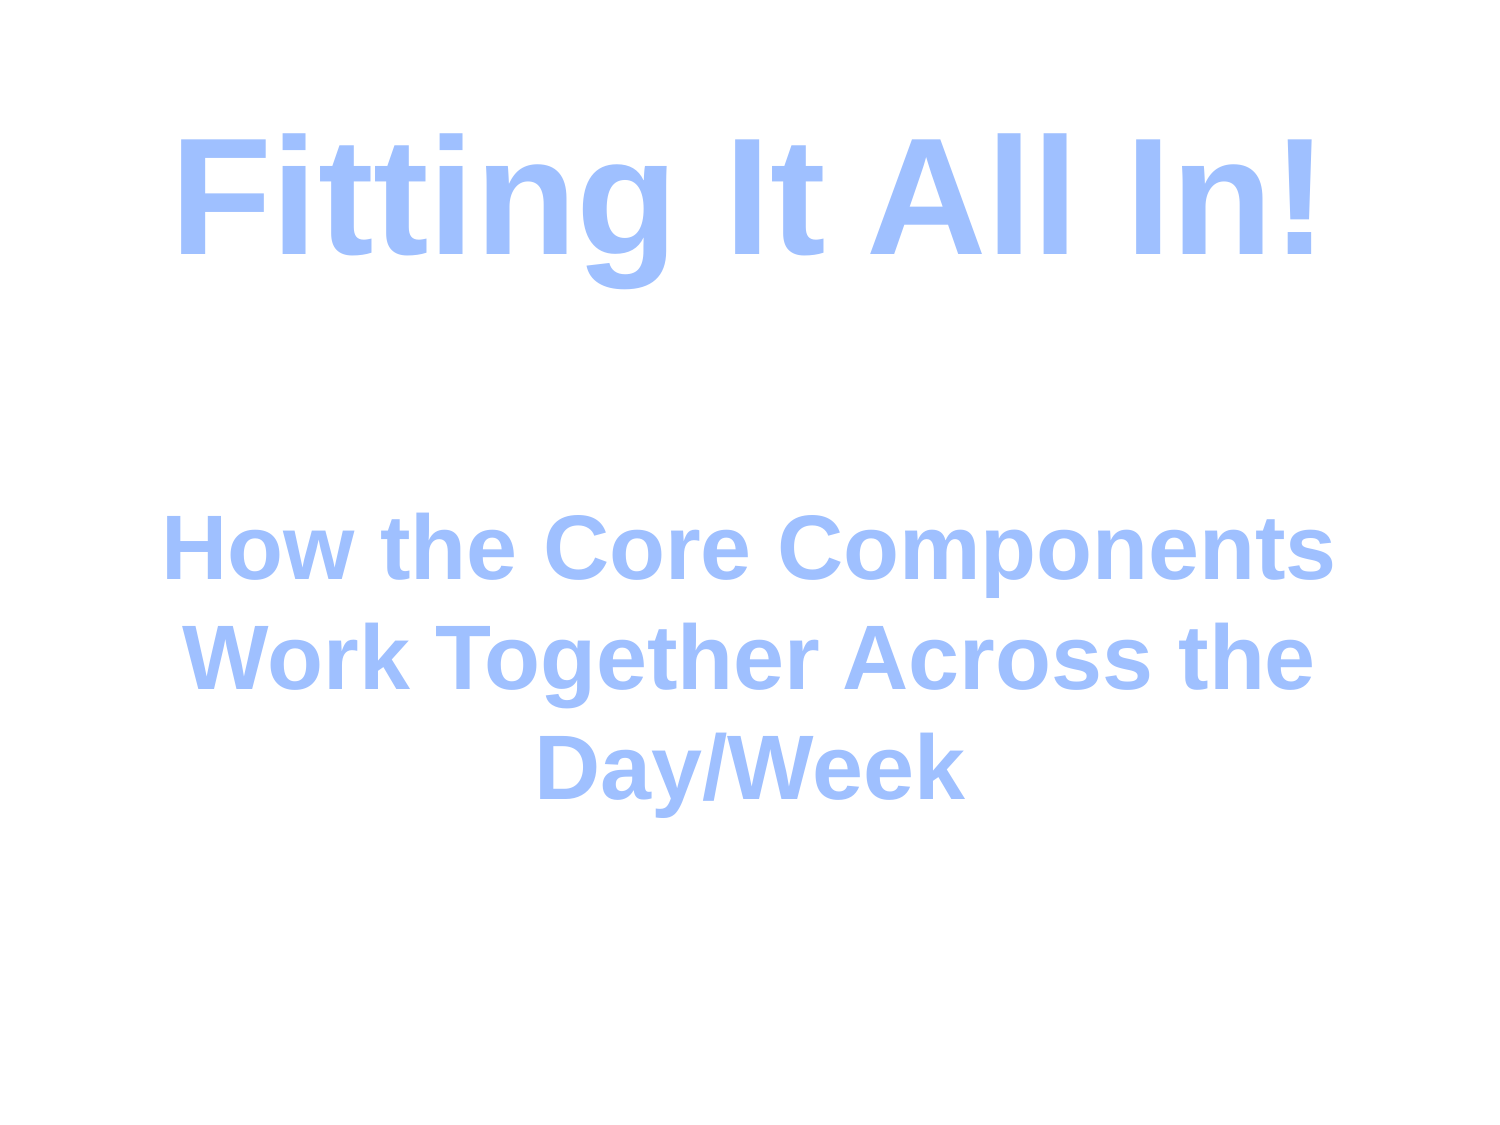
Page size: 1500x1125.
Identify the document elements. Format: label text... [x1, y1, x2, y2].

text_box Fitting It All In! How the Core Components Work Together Across the Day/Week [97, 80, 1403, 826]
